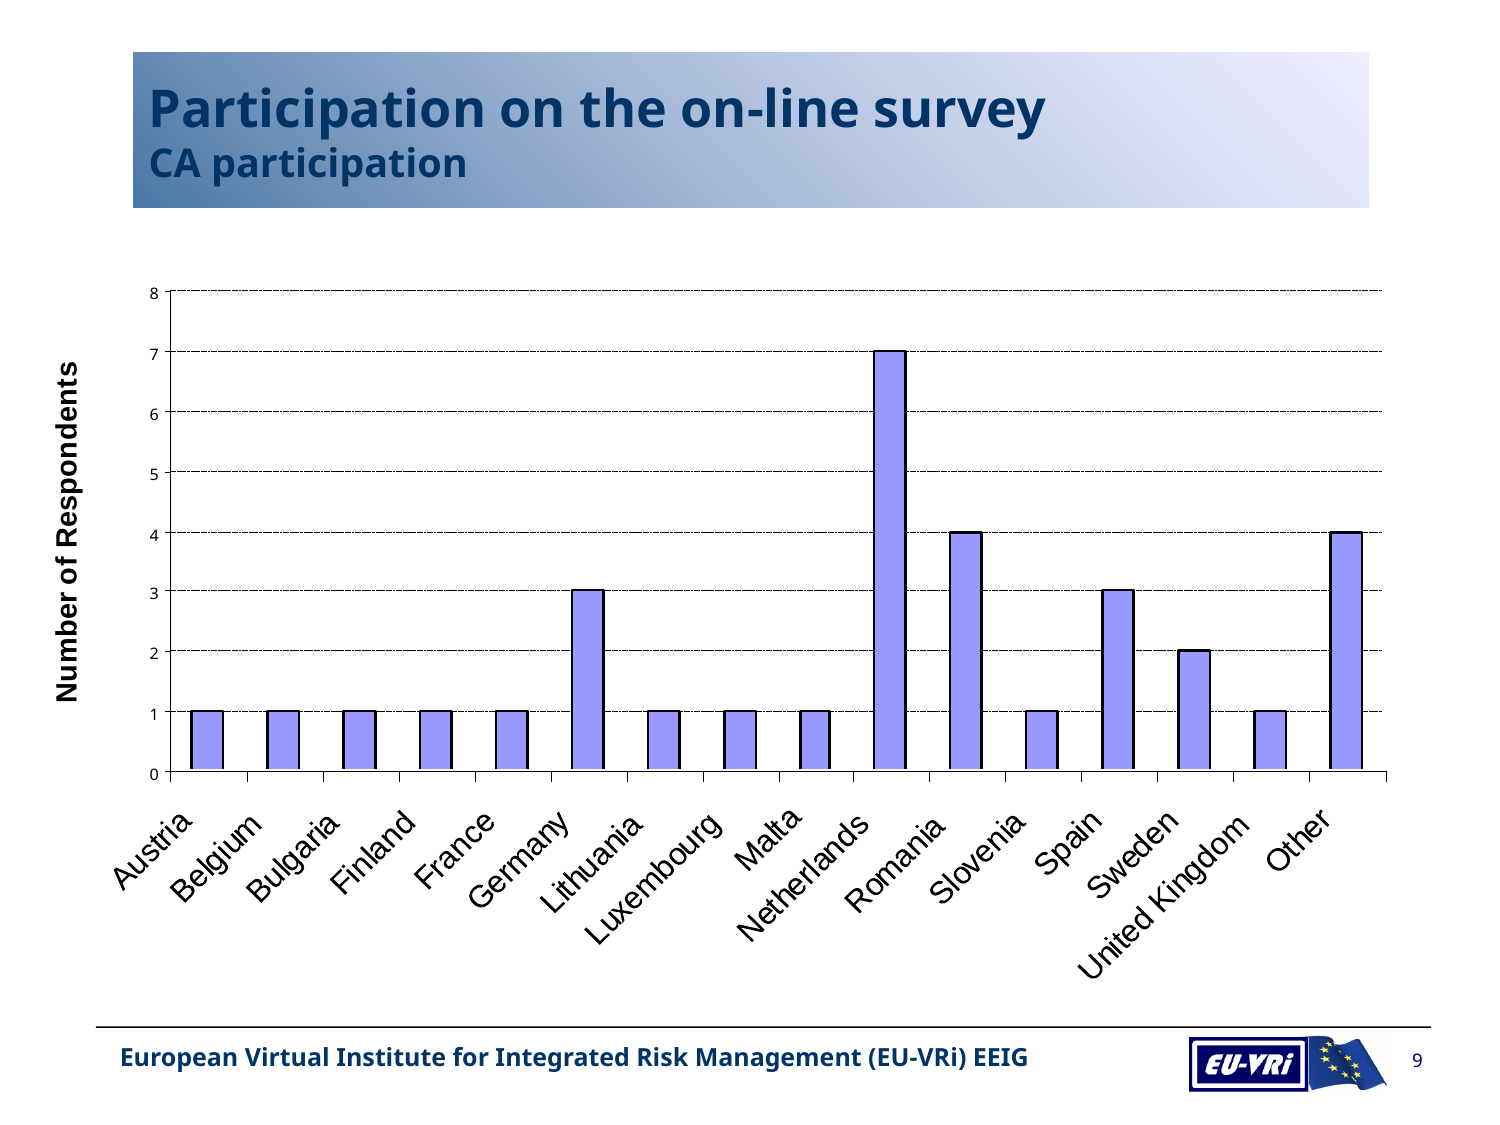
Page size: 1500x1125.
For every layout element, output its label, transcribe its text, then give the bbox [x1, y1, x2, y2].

picture [1189, 1040, 1387, 1092]
title Participation on the on-line survey CA participation [133, 51, 1369, 209]
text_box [0, 235, 1426, 1040]
